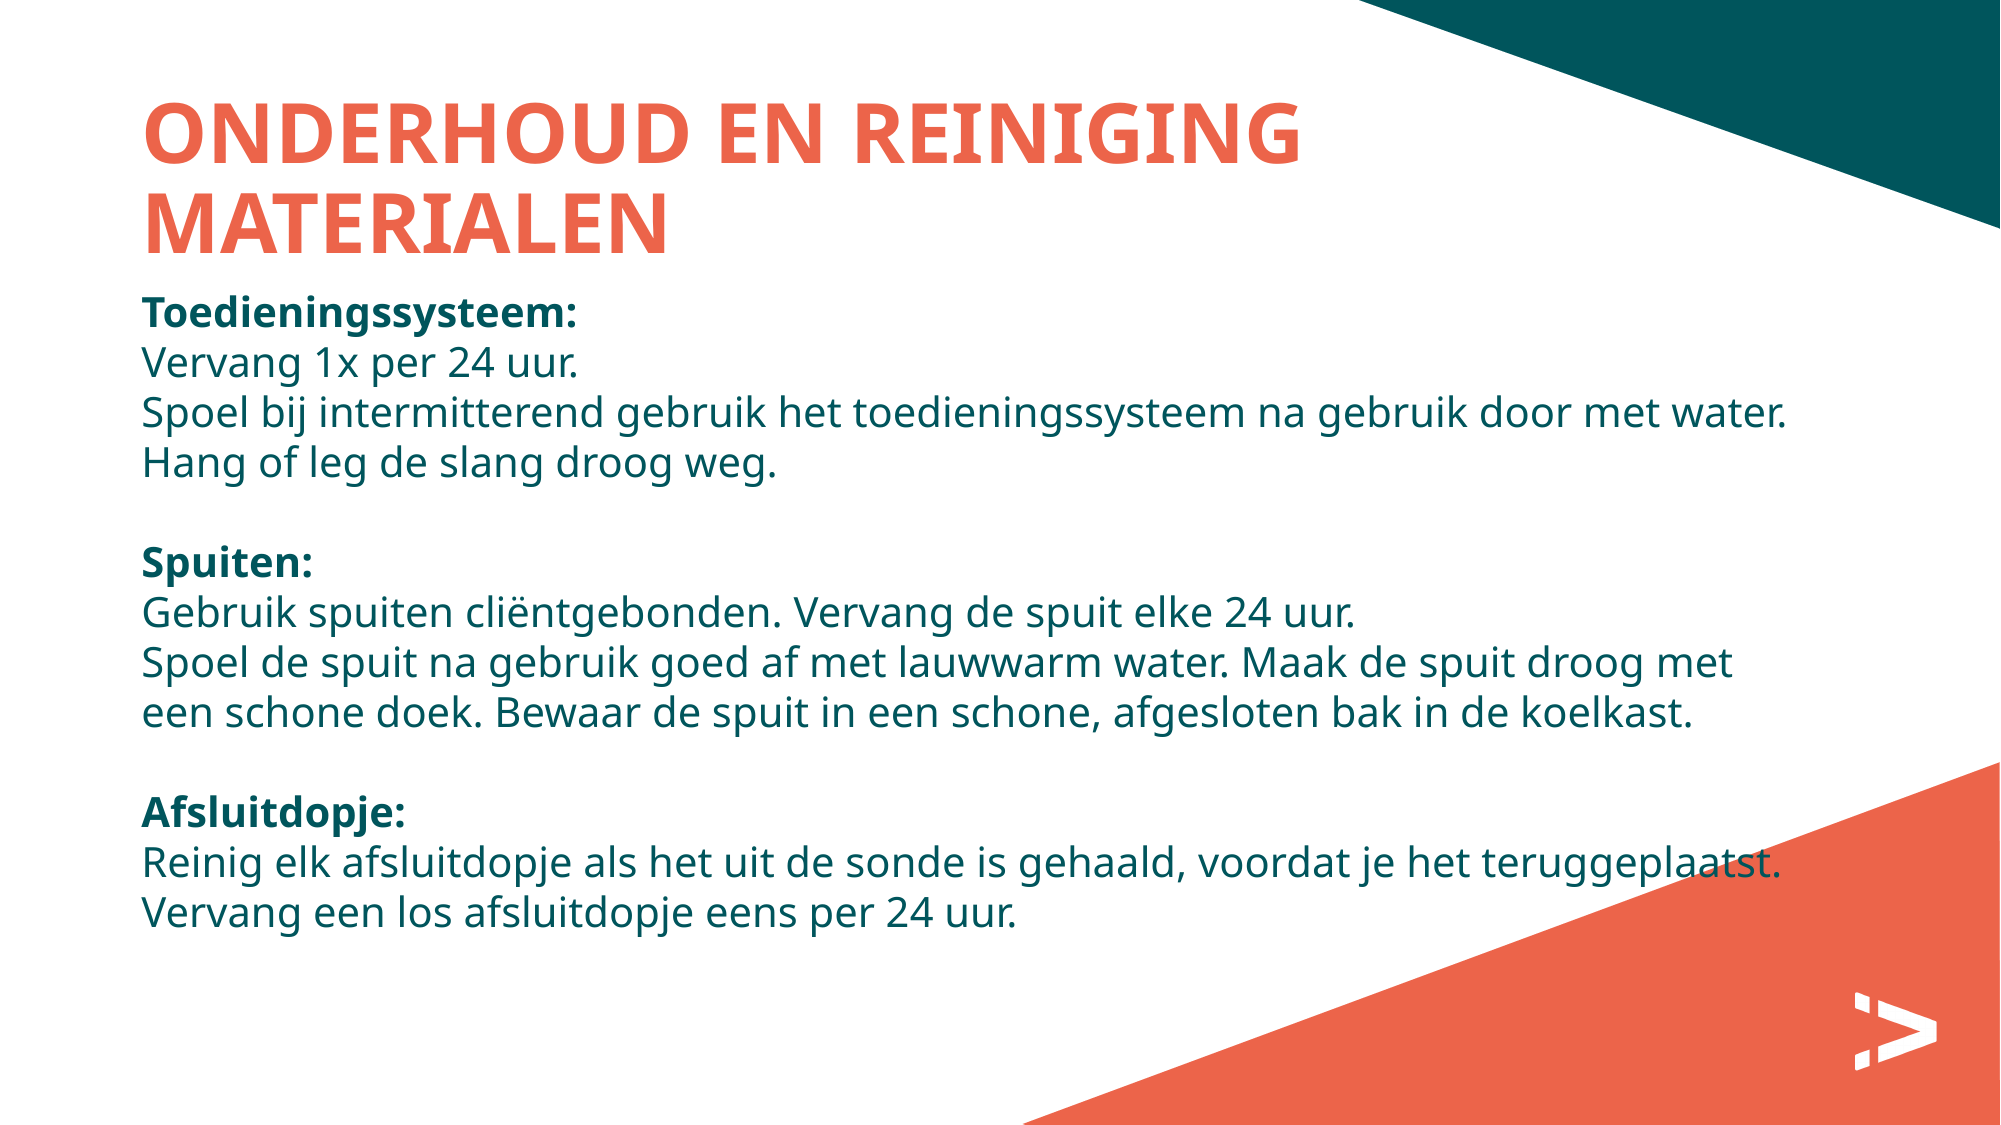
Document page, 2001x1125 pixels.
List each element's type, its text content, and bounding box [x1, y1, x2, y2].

text_box Toedieningssysteem: Vervang 1x per 24 uur. Spoel bij intermitterend gebruik het toedieningssysteem na gebruik door met water. Hang of leg de slang droog weg. Spuiten: Gebruik spuiten cliëntgebonden. Vervang de spuit elke 24 uur. Spoel de spuit na gebruik goed af met lauwwarm water. Maak de spuit droog met een schone doek. Bewaar de spuit in een schone, afgesloten bak in de koelkast. Afsluitdopje: Reinig elk afsluitdopje als het uit de sonde is gehaald, voordat je het teruggeplaatst. Vervang een los afsluitdopje eens per 24 uur. [126, 278, 1815, 944]
picture [0, 0, 2000, 1125]
text_box Onderhoud en reiniging materialen [126, 61, 1852, 279]
